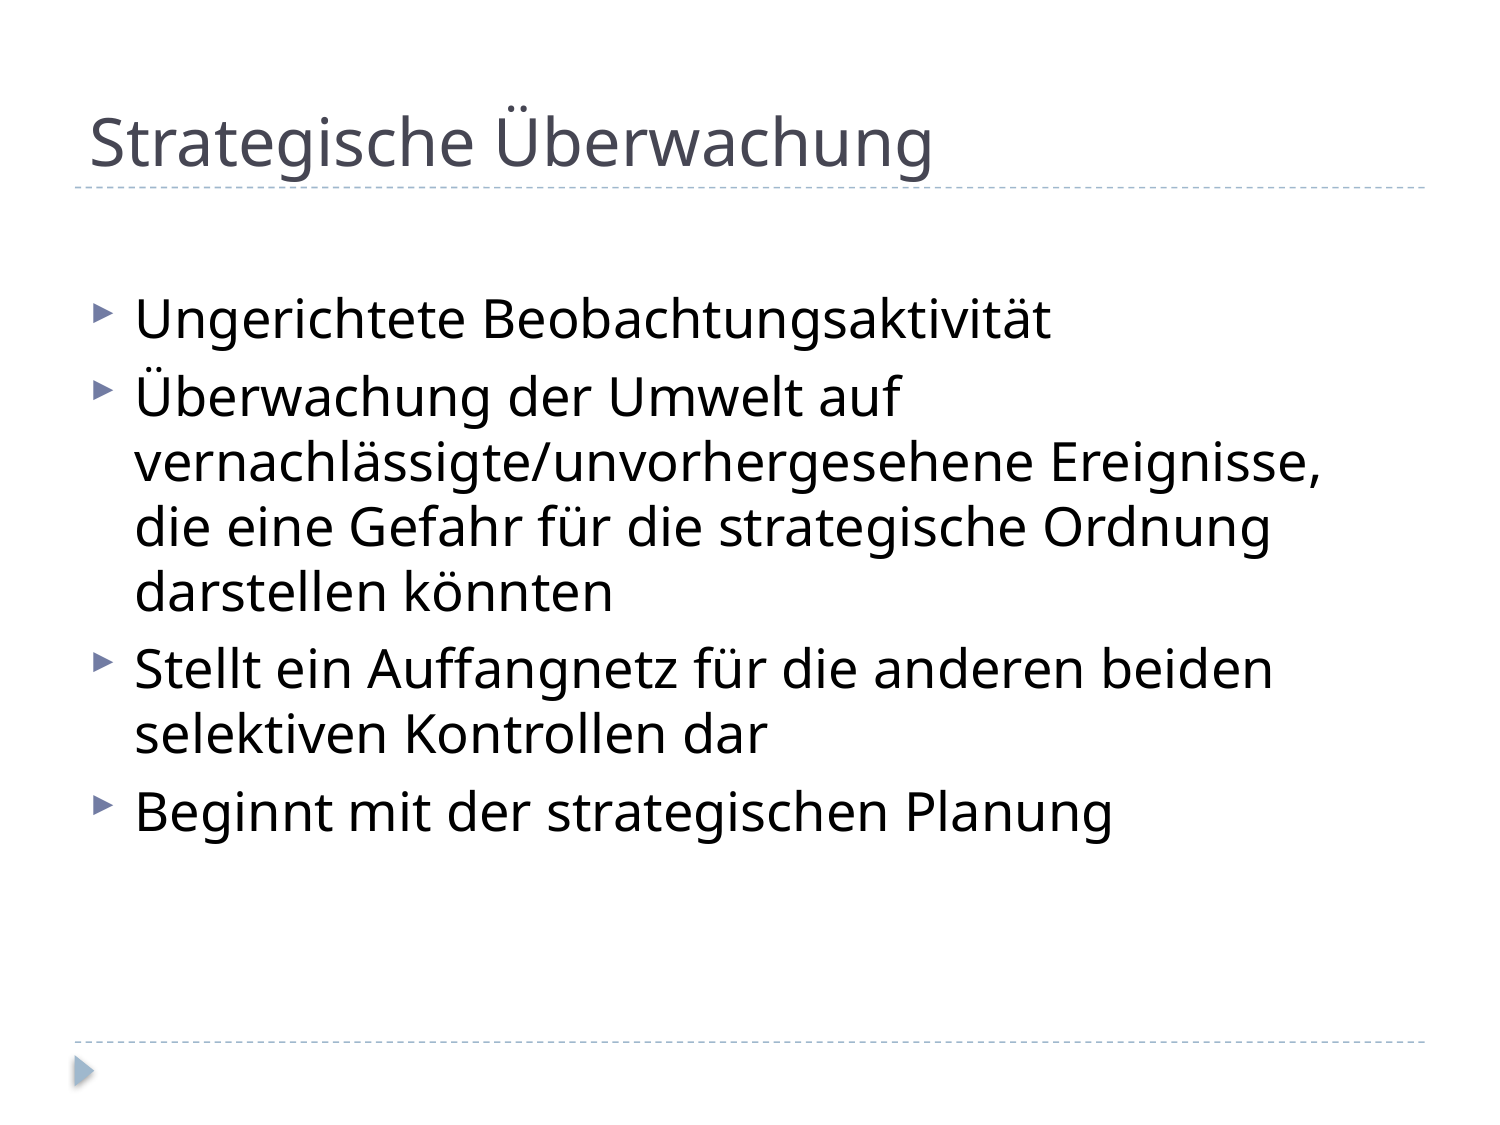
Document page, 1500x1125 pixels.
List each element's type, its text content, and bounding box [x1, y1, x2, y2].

title Strategische Überwachung [75, 24, 1425, 188]
list Ungerichtete Beobachtungsaktivität Überwachung der Umwelt auf vernachlässigte/unvorhergesehene Ereignisse, die eine Gefahr für die strategische Ordnung darstellen könnten Stellt ein Auffangnetz für die anderen beiden selektiven Kontrollen dar Beginnt mit der strategischen Planung [75, 200, 1425, 1006]
